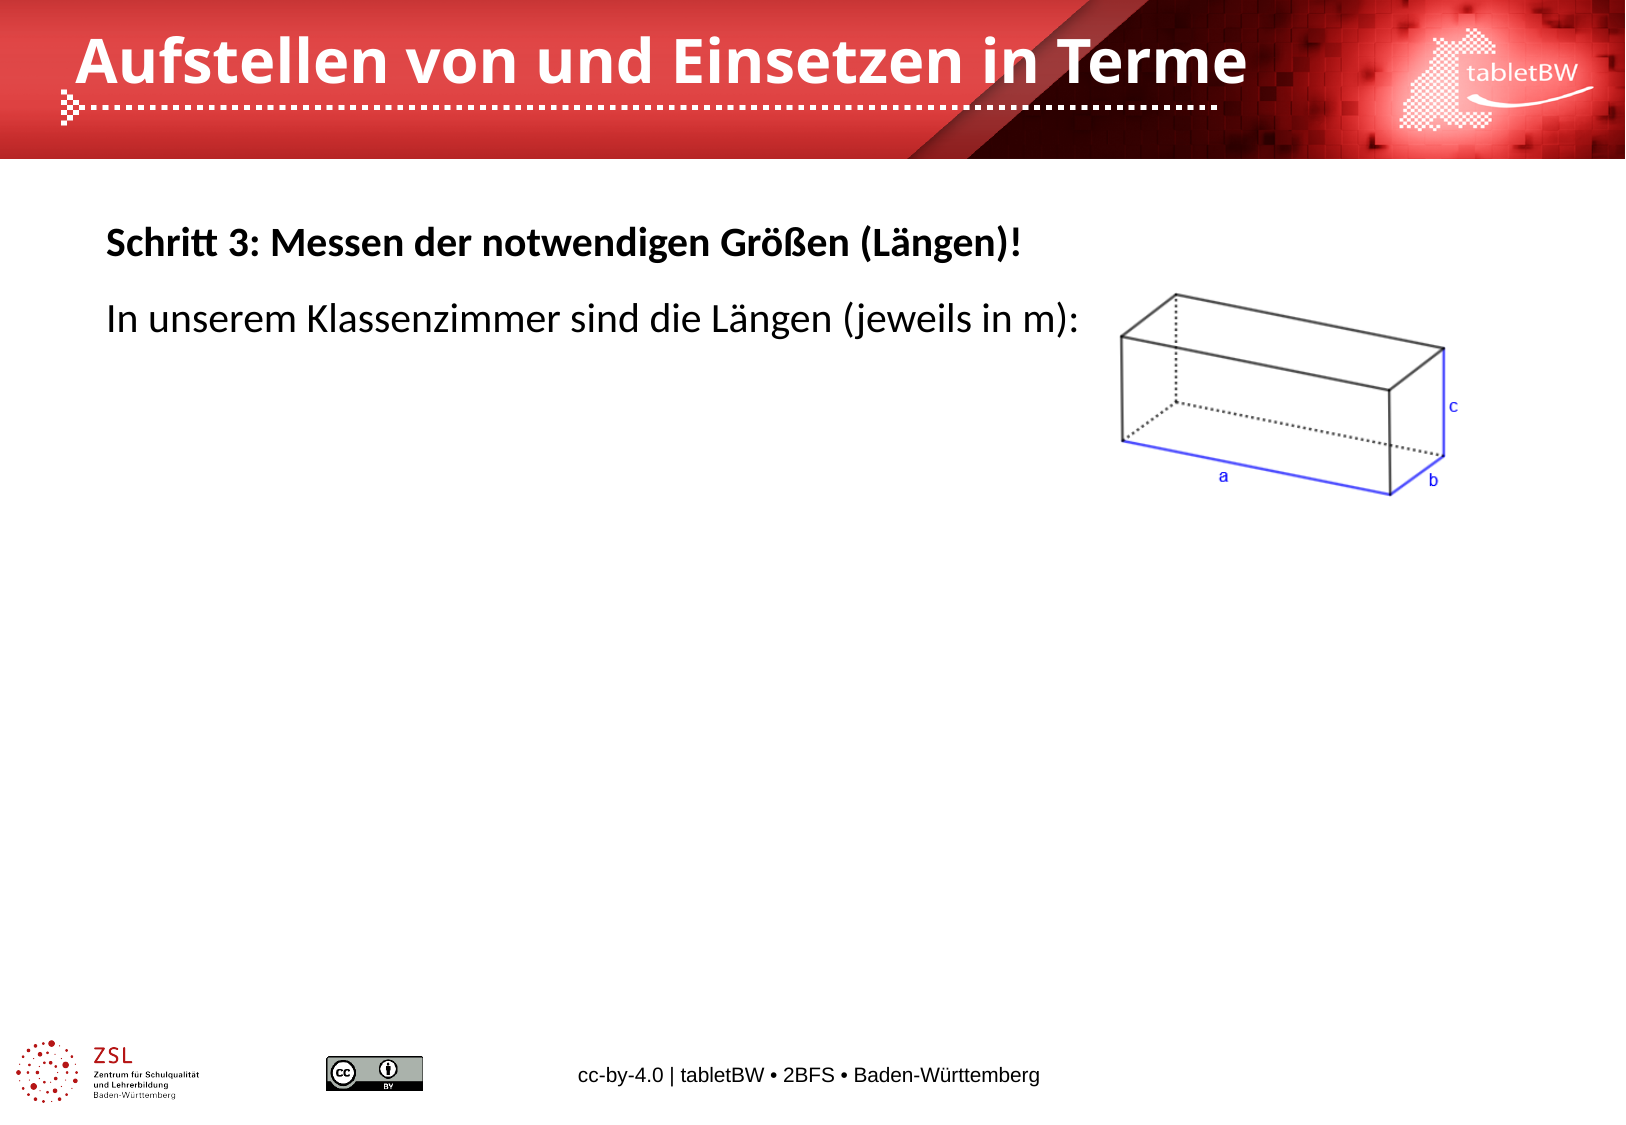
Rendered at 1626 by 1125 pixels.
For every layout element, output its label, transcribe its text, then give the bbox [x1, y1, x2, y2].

picture [326, 1056, 423, 1091]
text_box cc-by-4.0 | tabletBW • 2BFS • Baden-Württemberg [562, 1054, 1064, 1095]
text_box Schritt 3: Messen der notwendigen Größen (Längen)! [91, 213, 1462, 288]
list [0, 0, 1625, 159]
picture [1115, 287, 1463, 499]
picture [0, 1024, 215, 1104]
